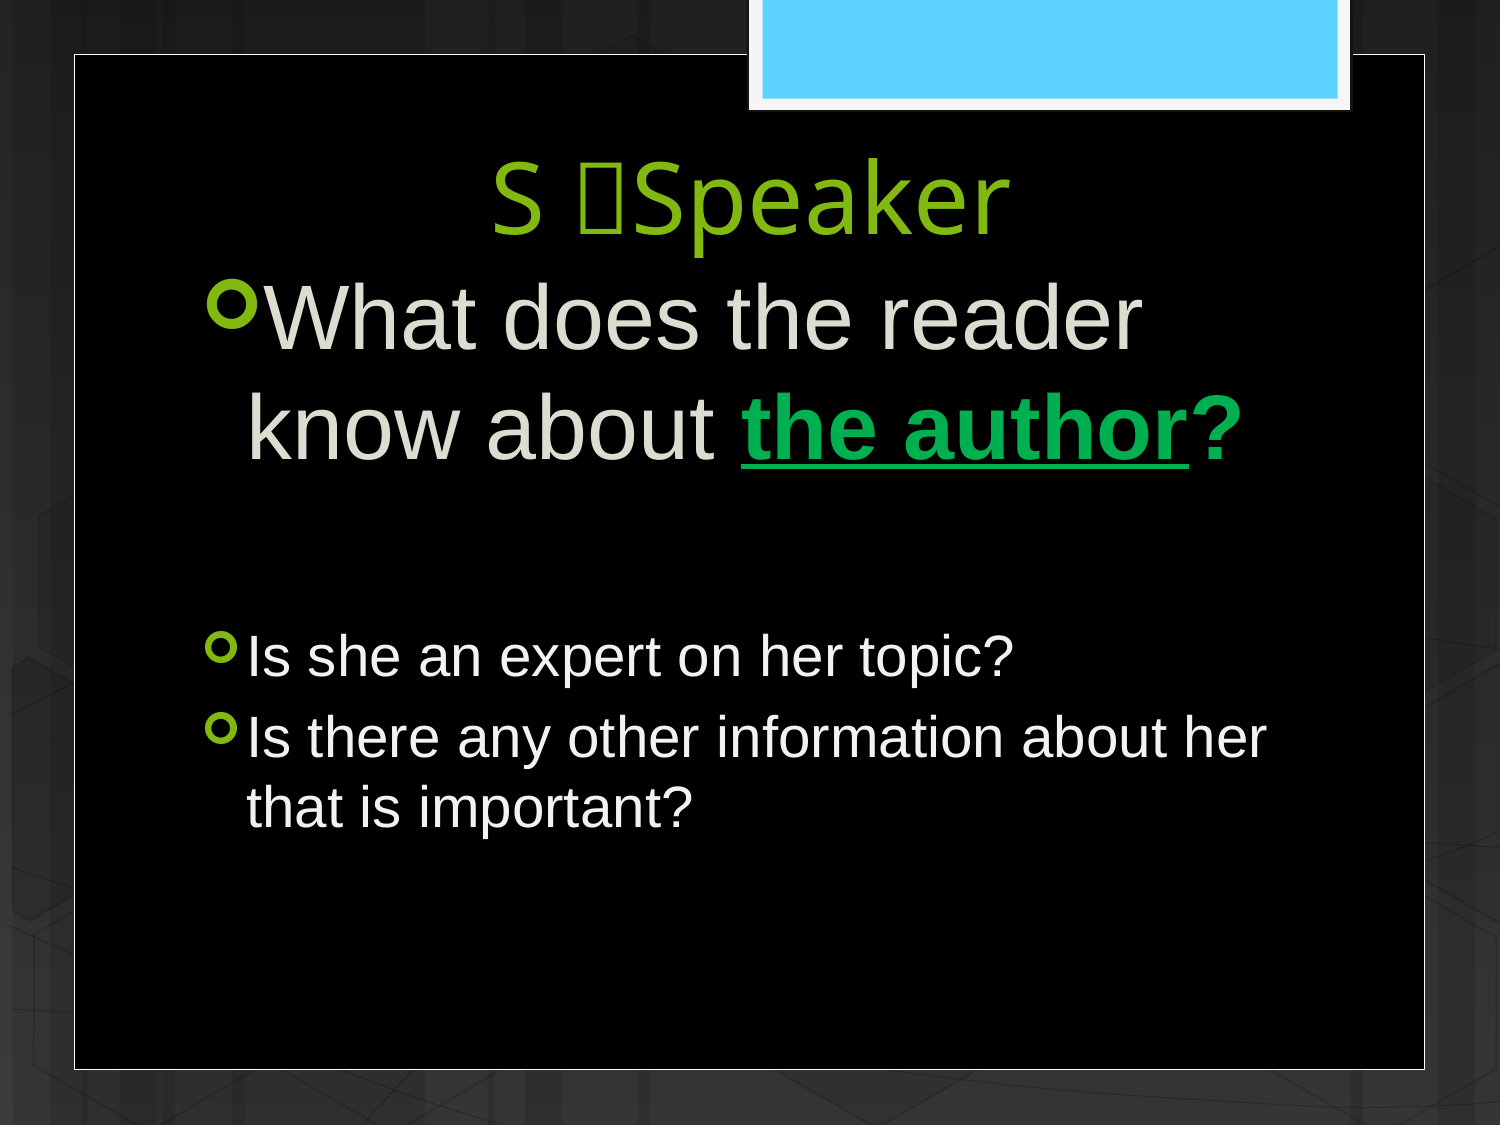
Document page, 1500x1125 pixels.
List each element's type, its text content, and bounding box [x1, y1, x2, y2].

list What does the reader know about the author? Is she an expert on her topic? Is there any other information about her that is important? [174, 249, 1287, 1025]
title S Speaker [174, 75, 1328, 263]
